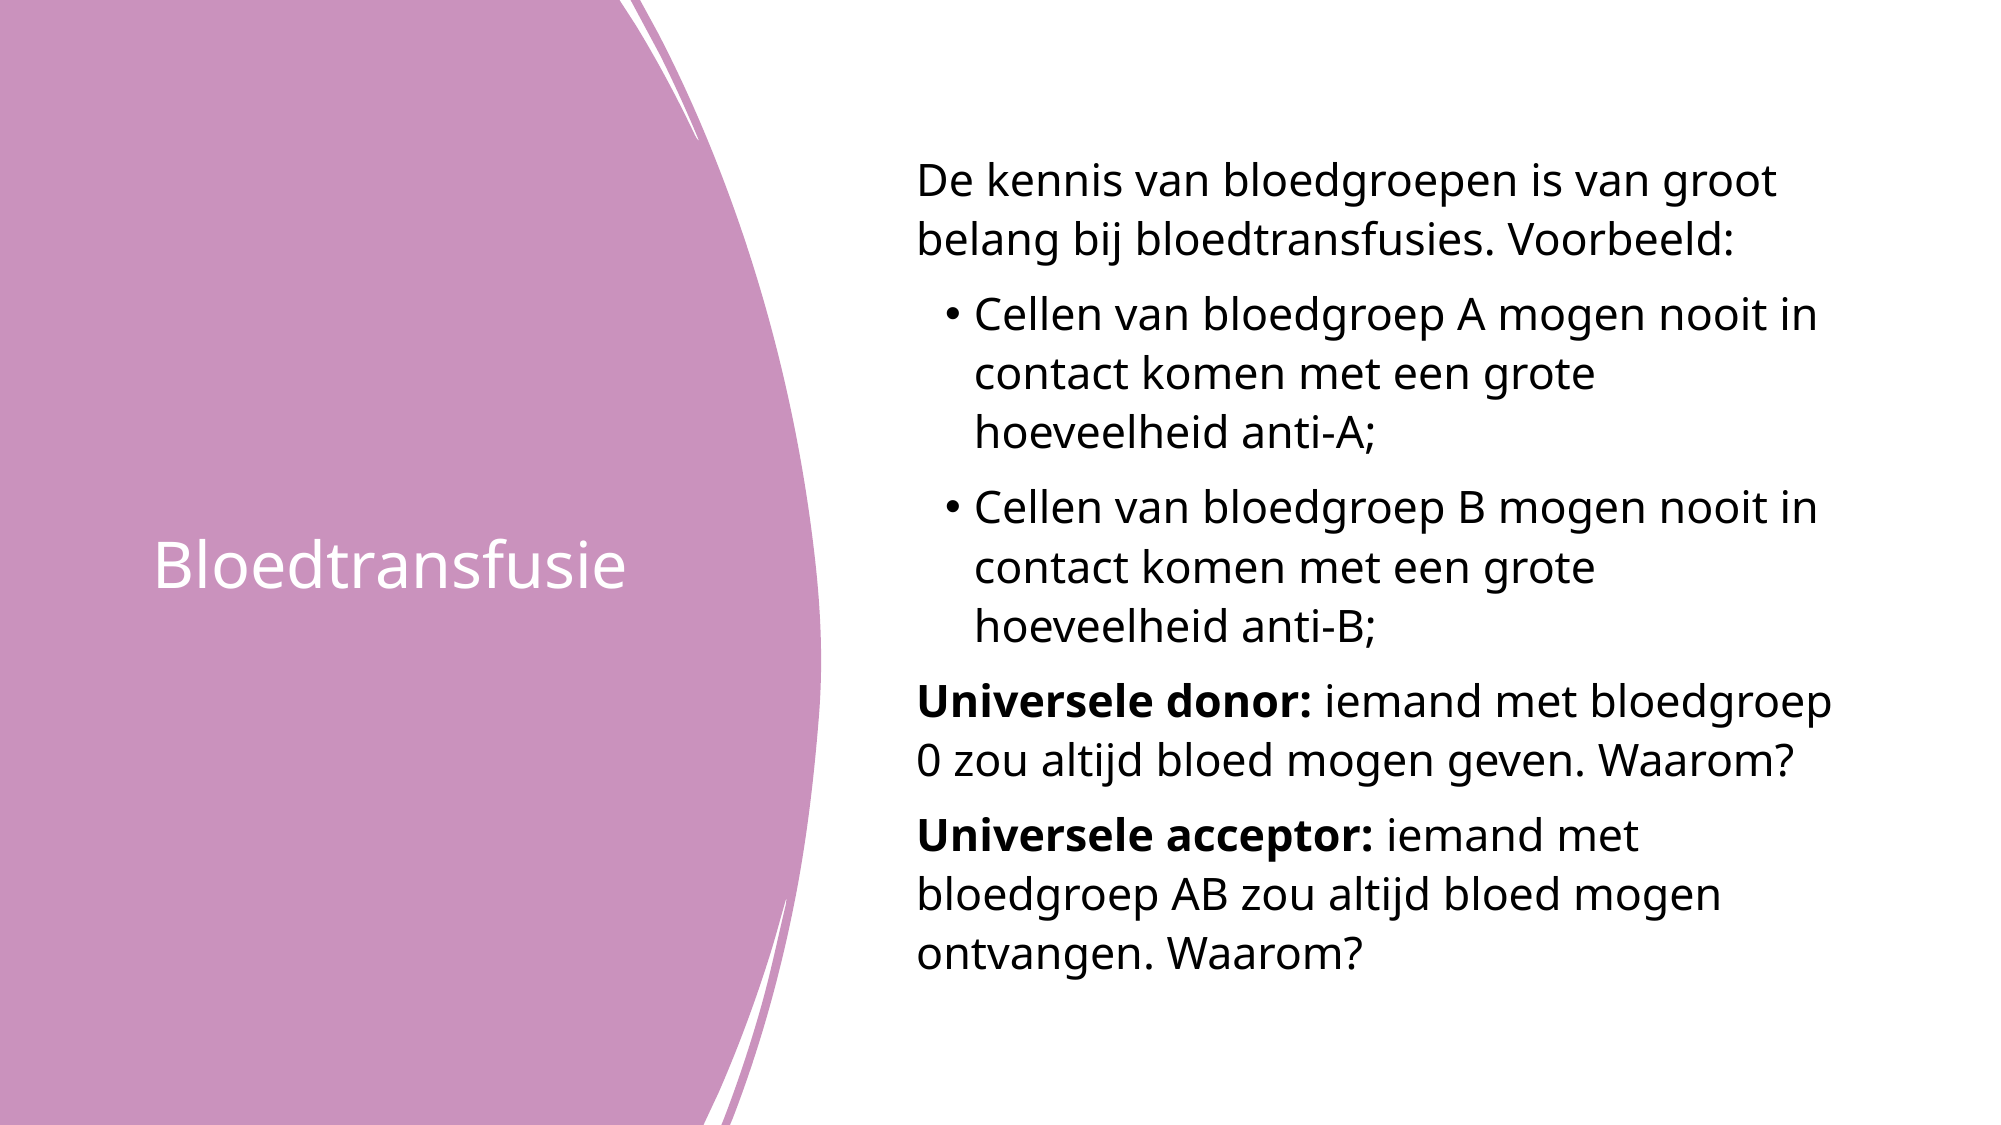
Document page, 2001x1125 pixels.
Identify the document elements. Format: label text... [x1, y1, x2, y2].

text_box [641, 0, 2000, 1125]
text_box [621, 0, 692, 126]
text_box [0, 0, 822, 1125]
title Bloedtransfusie [138, 105, 660, 1020]
subtitle De kennis van bloedgroepen is van groot belang bij bloedtransfusies. Voorbeeld: Cellen van bloedgroep A mogen nooit in contact komen met een grote hoeveelheid anti-A; Cellen van bloedgroep B mogen nooit in contact komen met een grote hoeveelheid anti-B; Universele donor: iemand met bloedgroep 0 zou altijd bloed mogen geven. Waarom? Universele acceptor: iemand met bloedgroep AB zou altijd bloed mogen ontvangen. Waarom? [901, 105, 1862, 1020]
